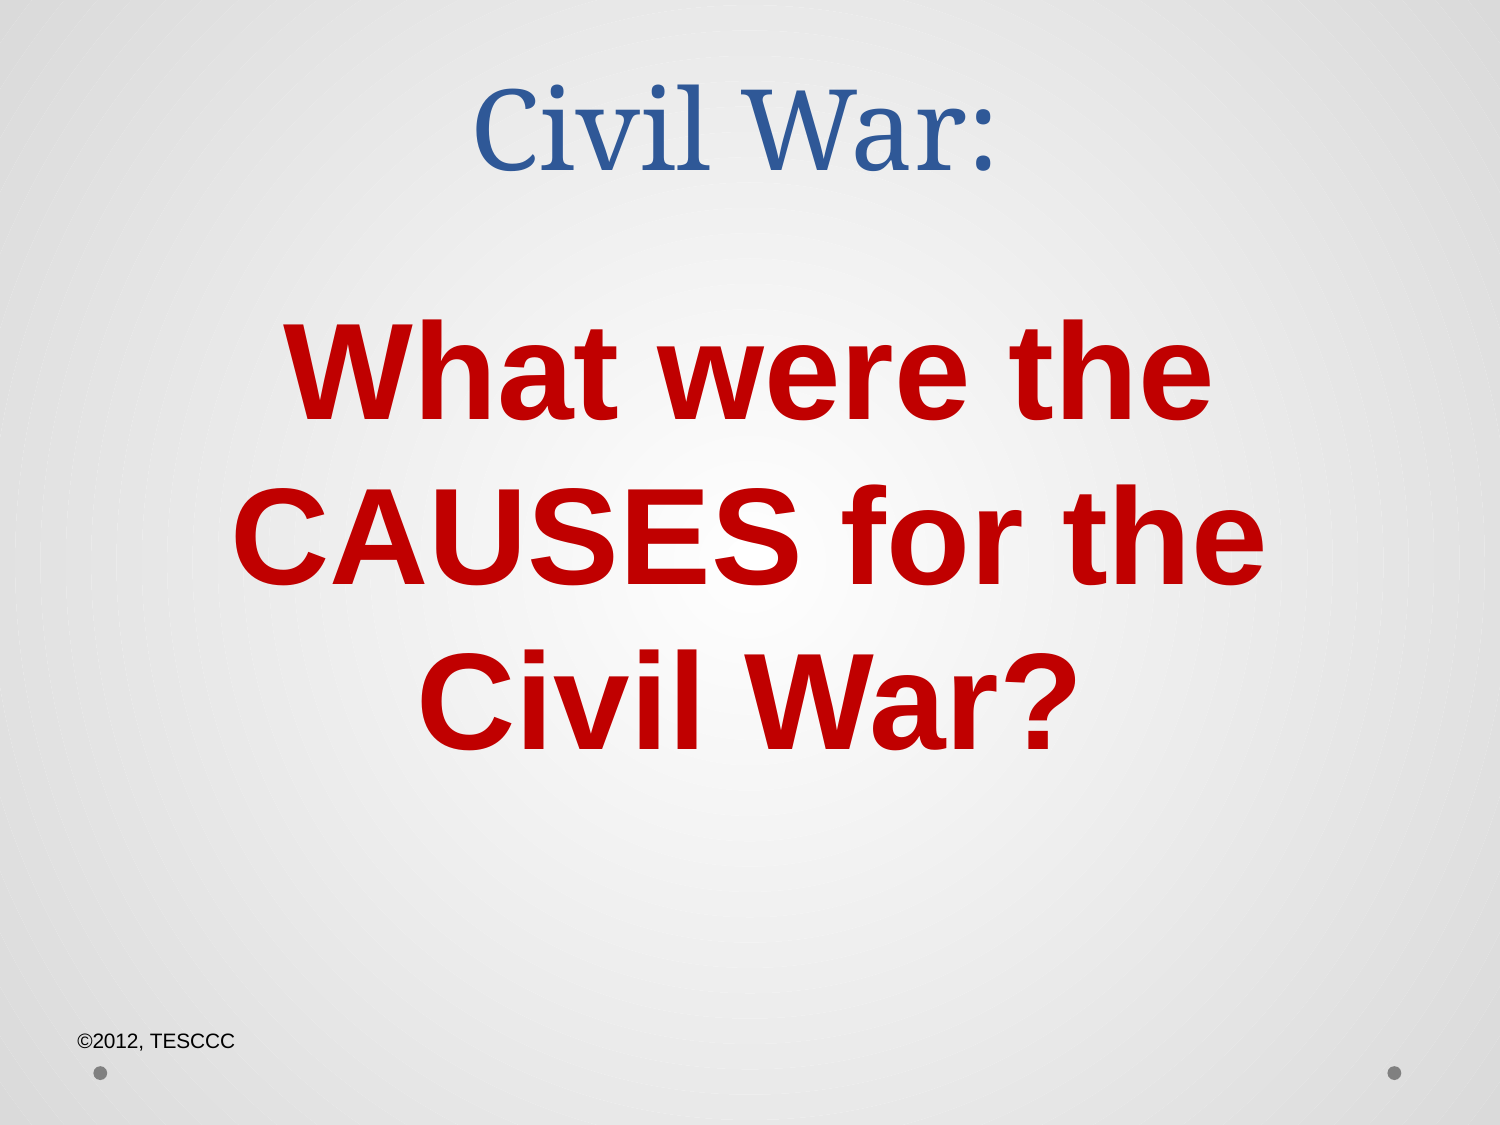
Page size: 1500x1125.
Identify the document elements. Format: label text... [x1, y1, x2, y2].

title Civil War: [75, 24, 1425, 200]
text_box ©2012, TESCCC [62, 1020, 400, 1060]
text_box What were the CAUSES for the Civil War? [112, 275, 1388, 945]
